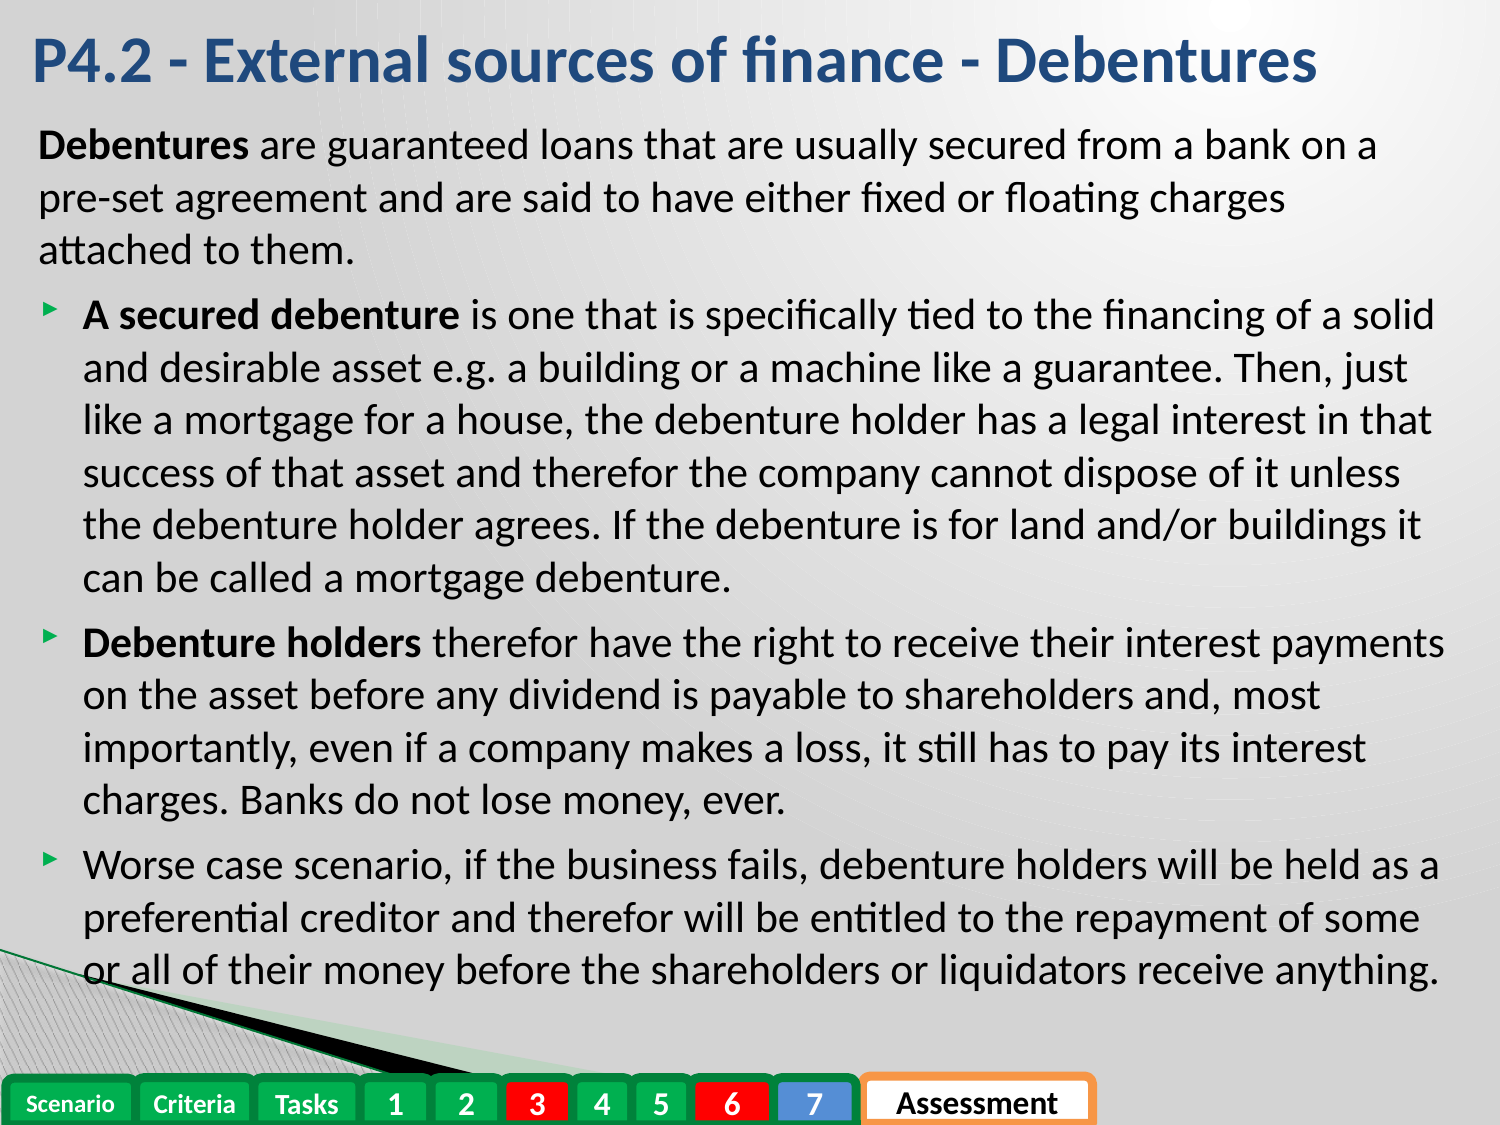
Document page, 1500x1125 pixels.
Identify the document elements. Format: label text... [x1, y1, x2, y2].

title P4.2 - External sources of finance - Debentures [17, 19, 1489, 94]
list Debentures are guaranteed loans that are usually secured from a bank on a pre-set agreement and are said to have either fixed or floating charges attached to them. A secured debenture is one that is specifically tied to the financing of a solid and desirable asset e.g. a building or a machine like a guarantee. Then, just like a mortgage for a house, the debenture holder has a legal interest in that success of that asset and therefor the company cannot dispose of it unless the debenture holder agrees. If the debenture is for land and/or buildings it can be called a mortgage debenture. Debenture holders therefor have the right to receive their interest payments on the asset before any dividend is payable to shareholders and, most importantly, even if a company makes a loss, it still has to pay its interest charges. Banks do not lose money, ever. Worse case scenario, if the business fails, debenture holders will be held as a preferential creditor and therefor will be entitled to the repayment of some or all of their money before the shareholders or liquidators receive anything. [23, 108, 1465, 941]
